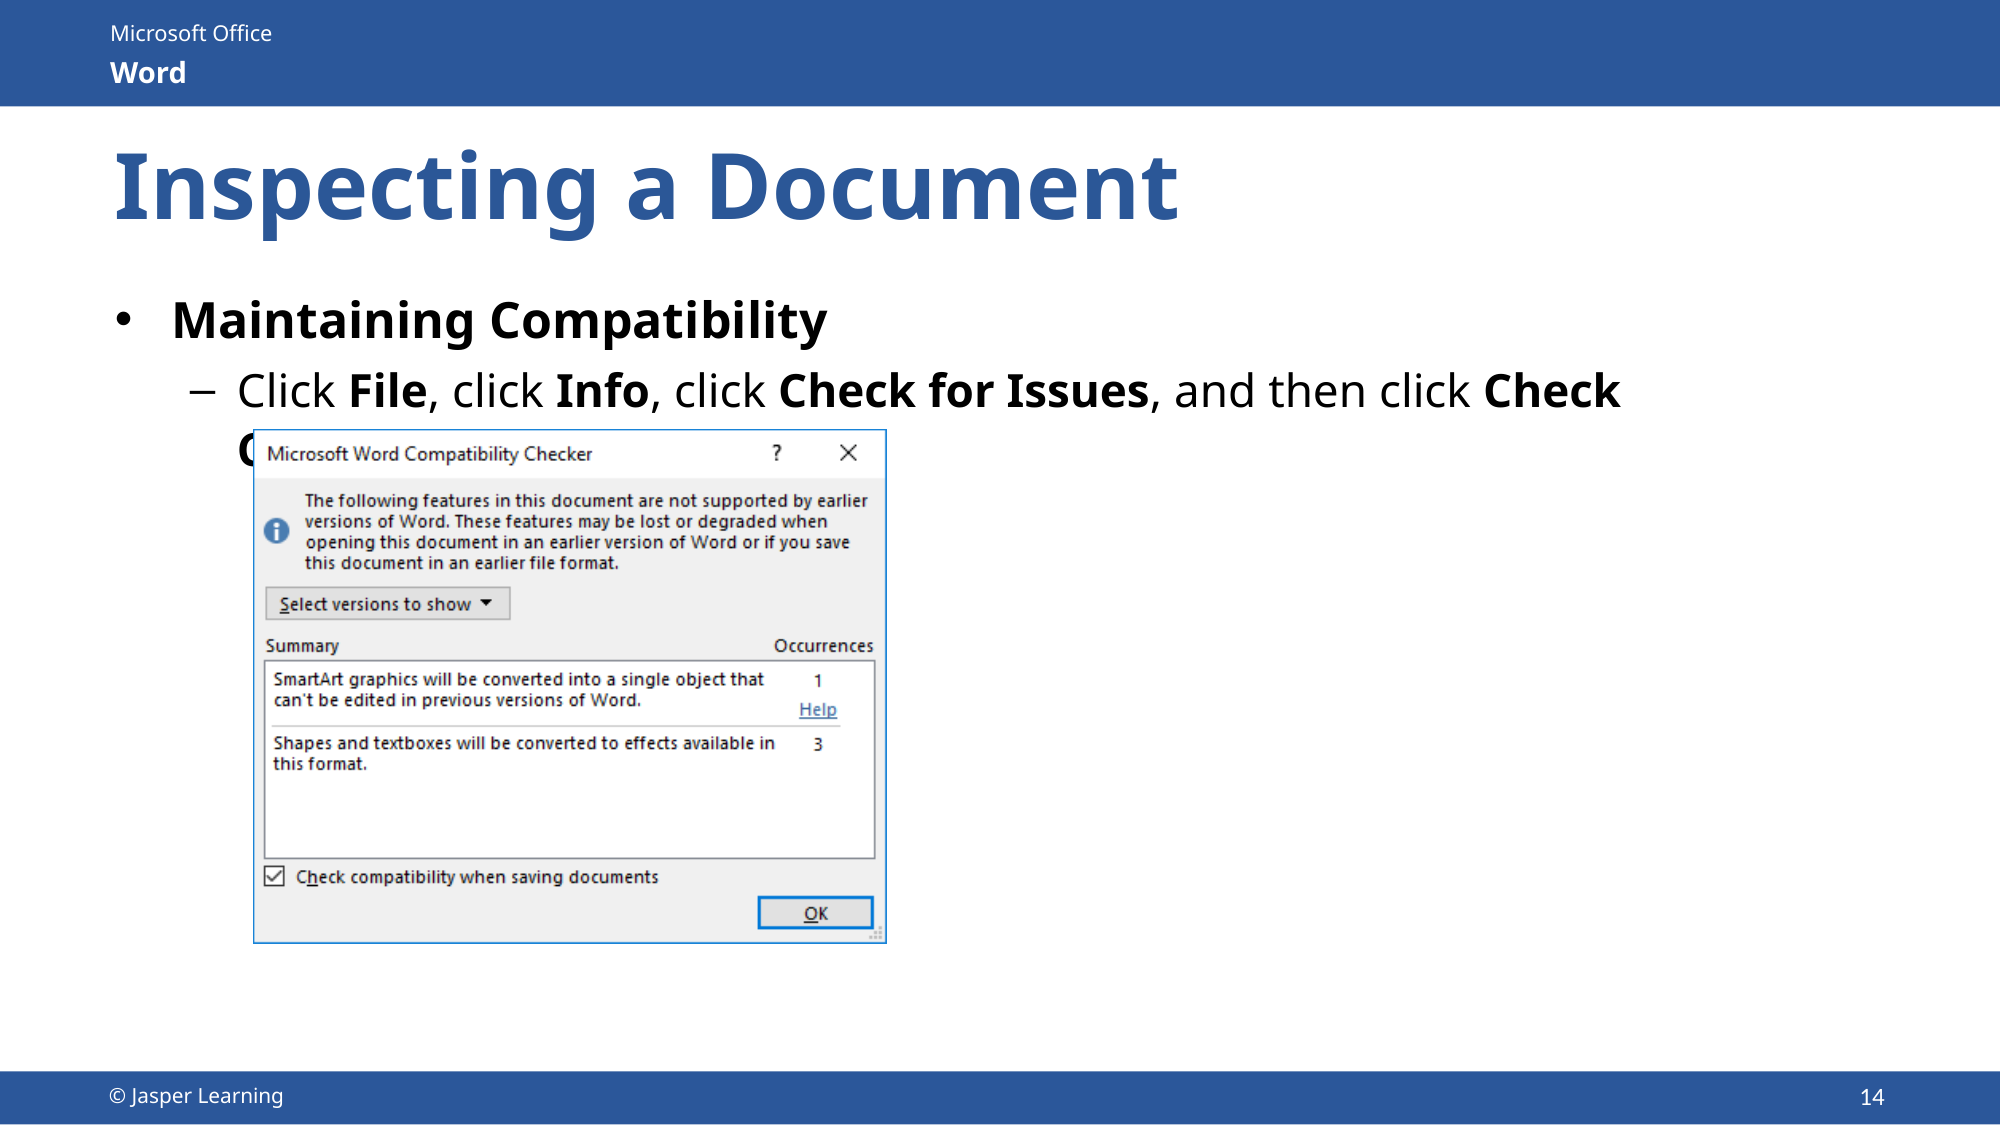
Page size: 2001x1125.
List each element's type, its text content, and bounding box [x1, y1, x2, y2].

footer © Jasper Learning [94, 1066, 769, 1125]
slide_number 14 [1433, 1065, 1900, 1125]
picture [253, 429, 888, 945]
list Maintaining Compatibility Click File, click Info, click Check for Issues, and then click Check Compatibility [99, 275, 1900, 1034]
title Inspecting a Document [99, 118, 1866, 248]
